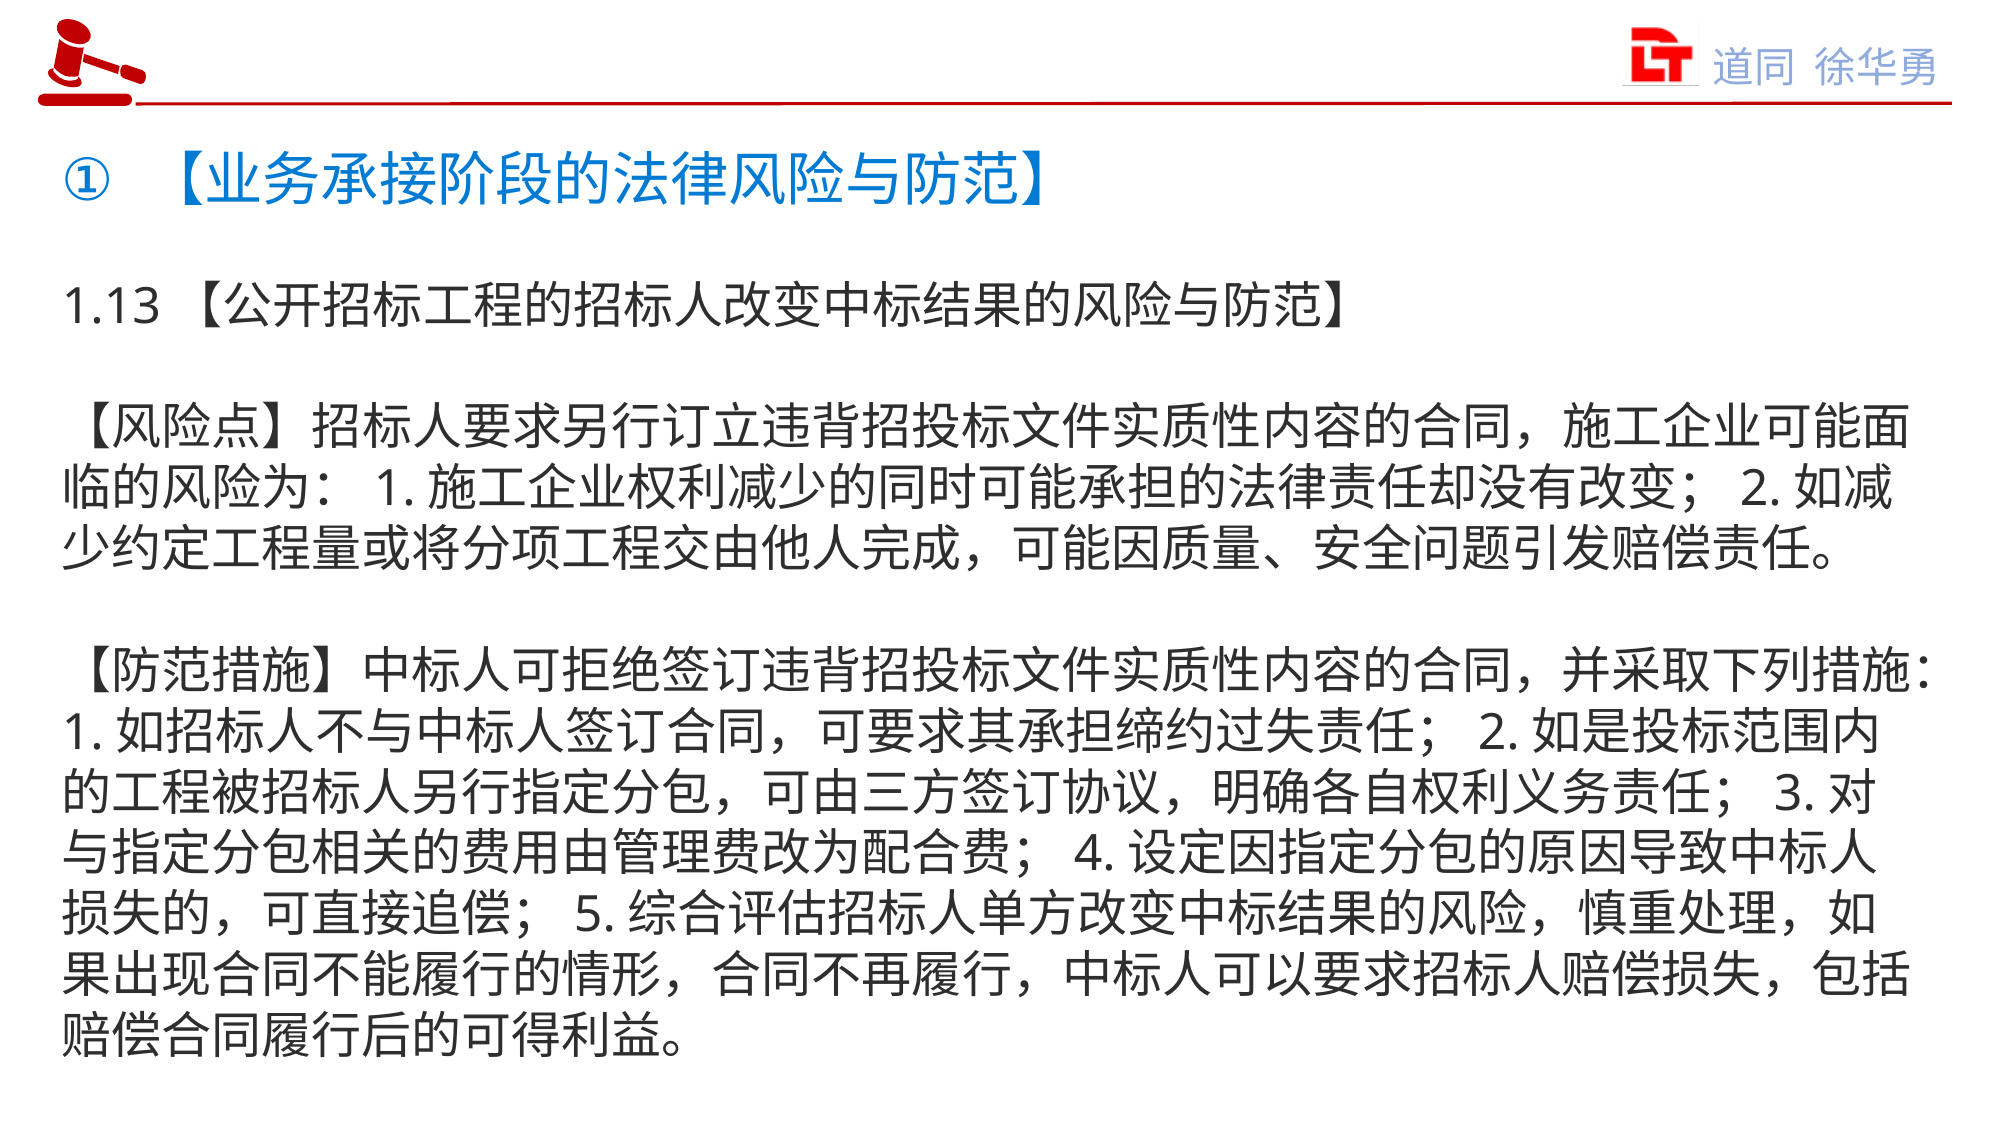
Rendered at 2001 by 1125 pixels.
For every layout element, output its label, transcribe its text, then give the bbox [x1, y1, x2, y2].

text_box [37, 17, 1954, 106]
picture [1622, 19, 1699, 97]
text_box 【业务承接阶段的法律风险与防范】 1.13【公开招标工程的招标人改变中标结果的风险与防范】 【风险点】招标人要求另行订立违背招投标文件实质性内容的合同，施工企业可能面临的风险为：1.施工企业权利减少的同时可能承担的法律责任却没有改变；2.如减少约定工程量或将分项工程交由他人完成，可能因质量、安全问题引发赔偿责任。 【防范措施】中标人可拒绝签订违背招投标文件实质性内容的合同，并采取下列措施：1.如招标人不与中标人签订合同，可要求其承担缔约过失责任；2.如是投标范围内的工程被招标人另行指定分包，可由三方签订协议，明确各自权利义务责任；3.对与指定分包相关的费用由管理费改为配合费；4.设定因指定分包的原因导致中标人损失的，可直接追偿；5.综合评估招标人单方改变中标结果的风险，慎重处理，如果出现合同不能履行的情形，合同不再履行，中标人可以要求招标人赔偿损失，包括赔偿合同履行后的可得利益。 [47, 143, 1933, 1071]
